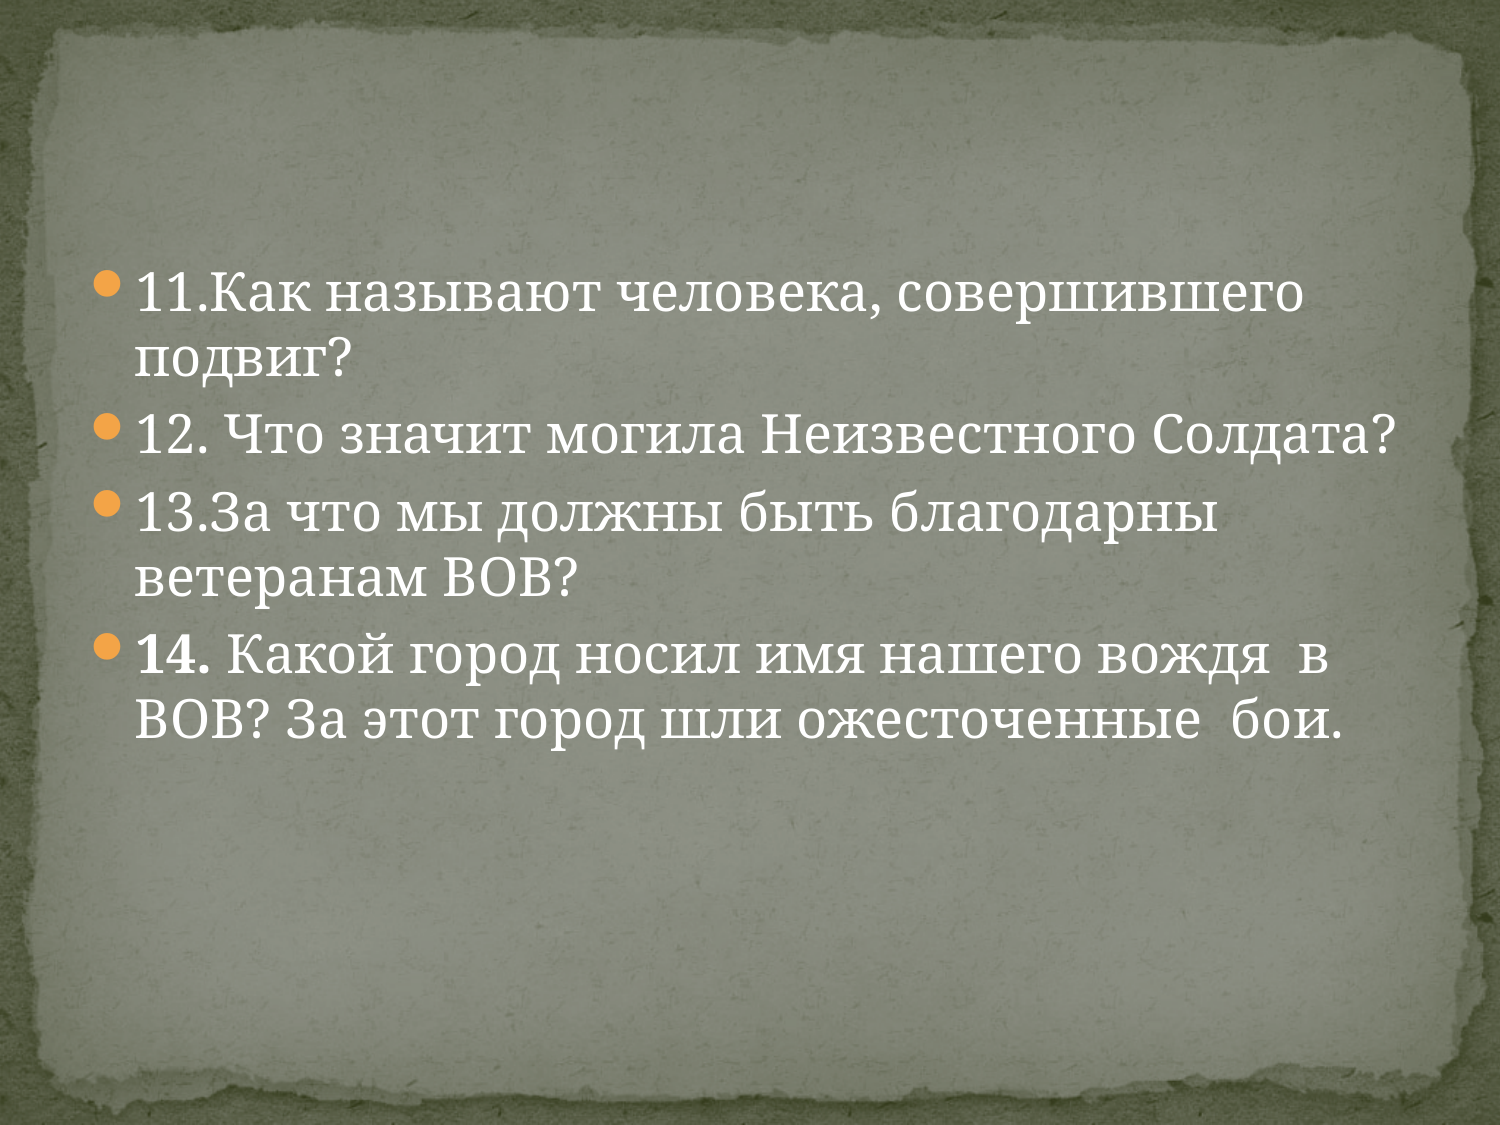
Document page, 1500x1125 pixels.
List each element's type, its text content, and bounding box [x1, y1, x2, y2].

list 11.Как называют человека, совершившего подвиг? 12. Что значит могила Неизвестного Солдата? 13.За что мы должны быть благодарны ветеранам ВОВ? 14. Какой город носил имя нашего вождя в ВОВ? За этот город шли ожесточенные бои. [75, 249, 1425, 1000]
